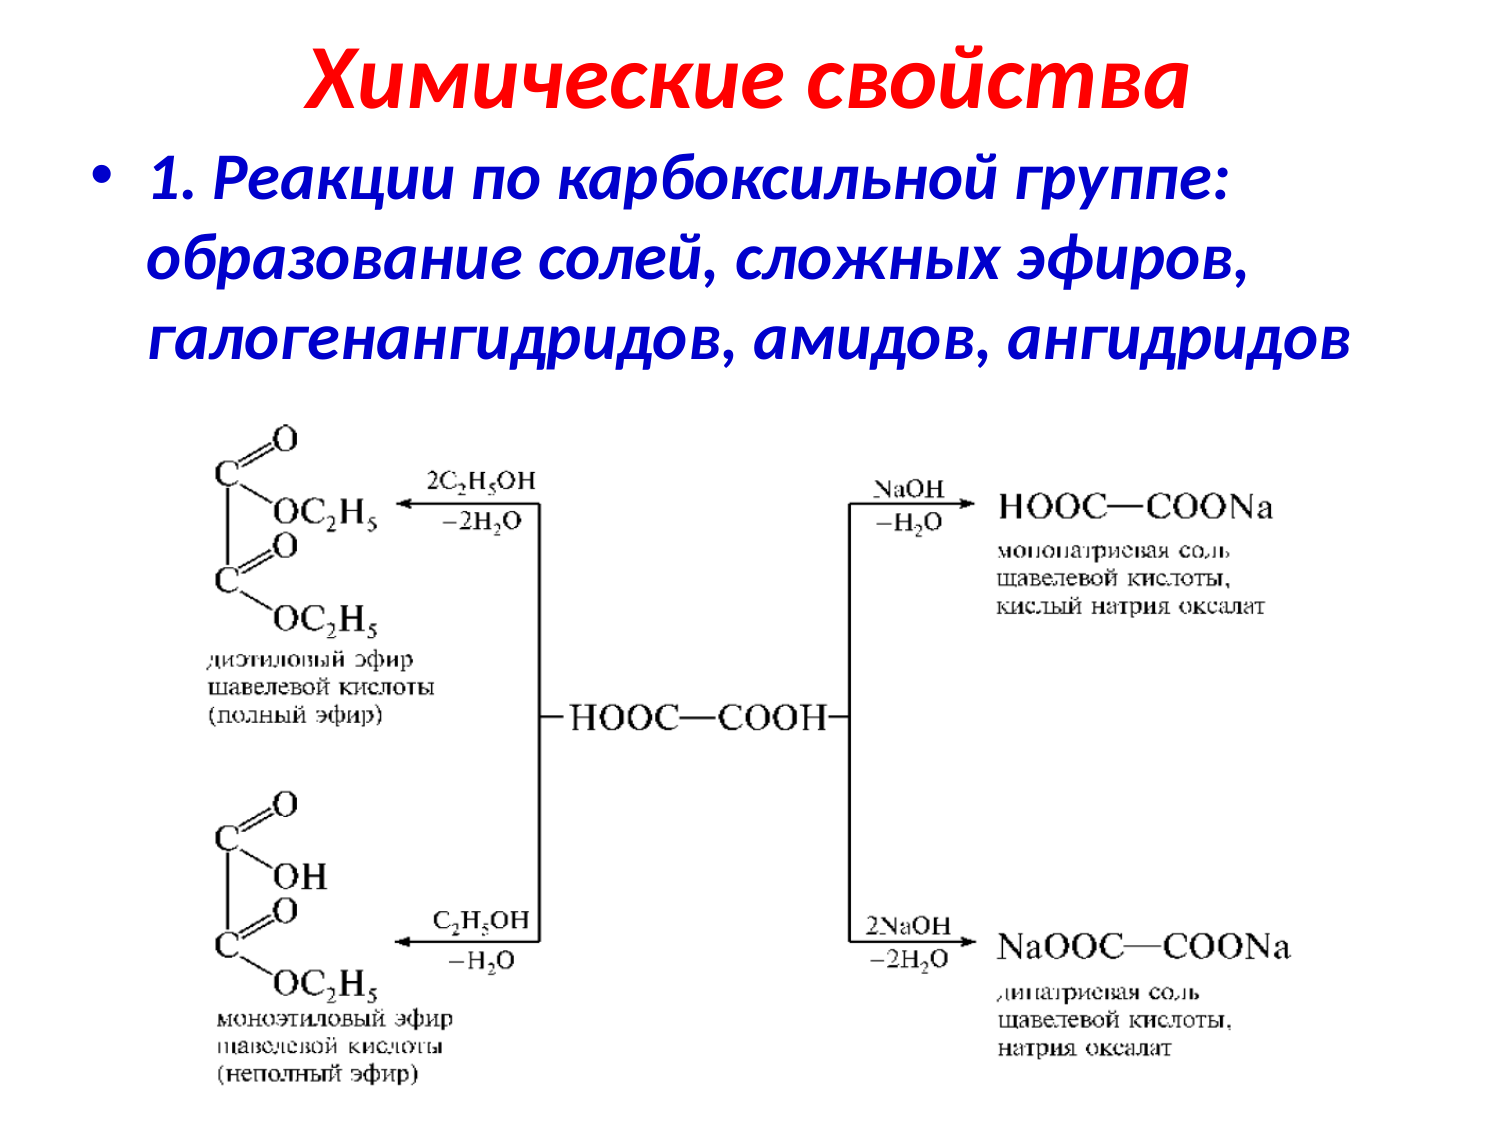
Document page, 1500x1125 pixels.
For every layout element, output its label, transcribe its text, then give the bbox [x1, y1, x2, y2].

list 1. Реакции по карбоксильной группе: образование солей, сложных эфиров, галогенангидридов, амидов, ангидридов [74, 125, 1426, 1107]
title Химические свойства [74, 18, 1426, 125]
picture [197, 400, 1303, 1107]
